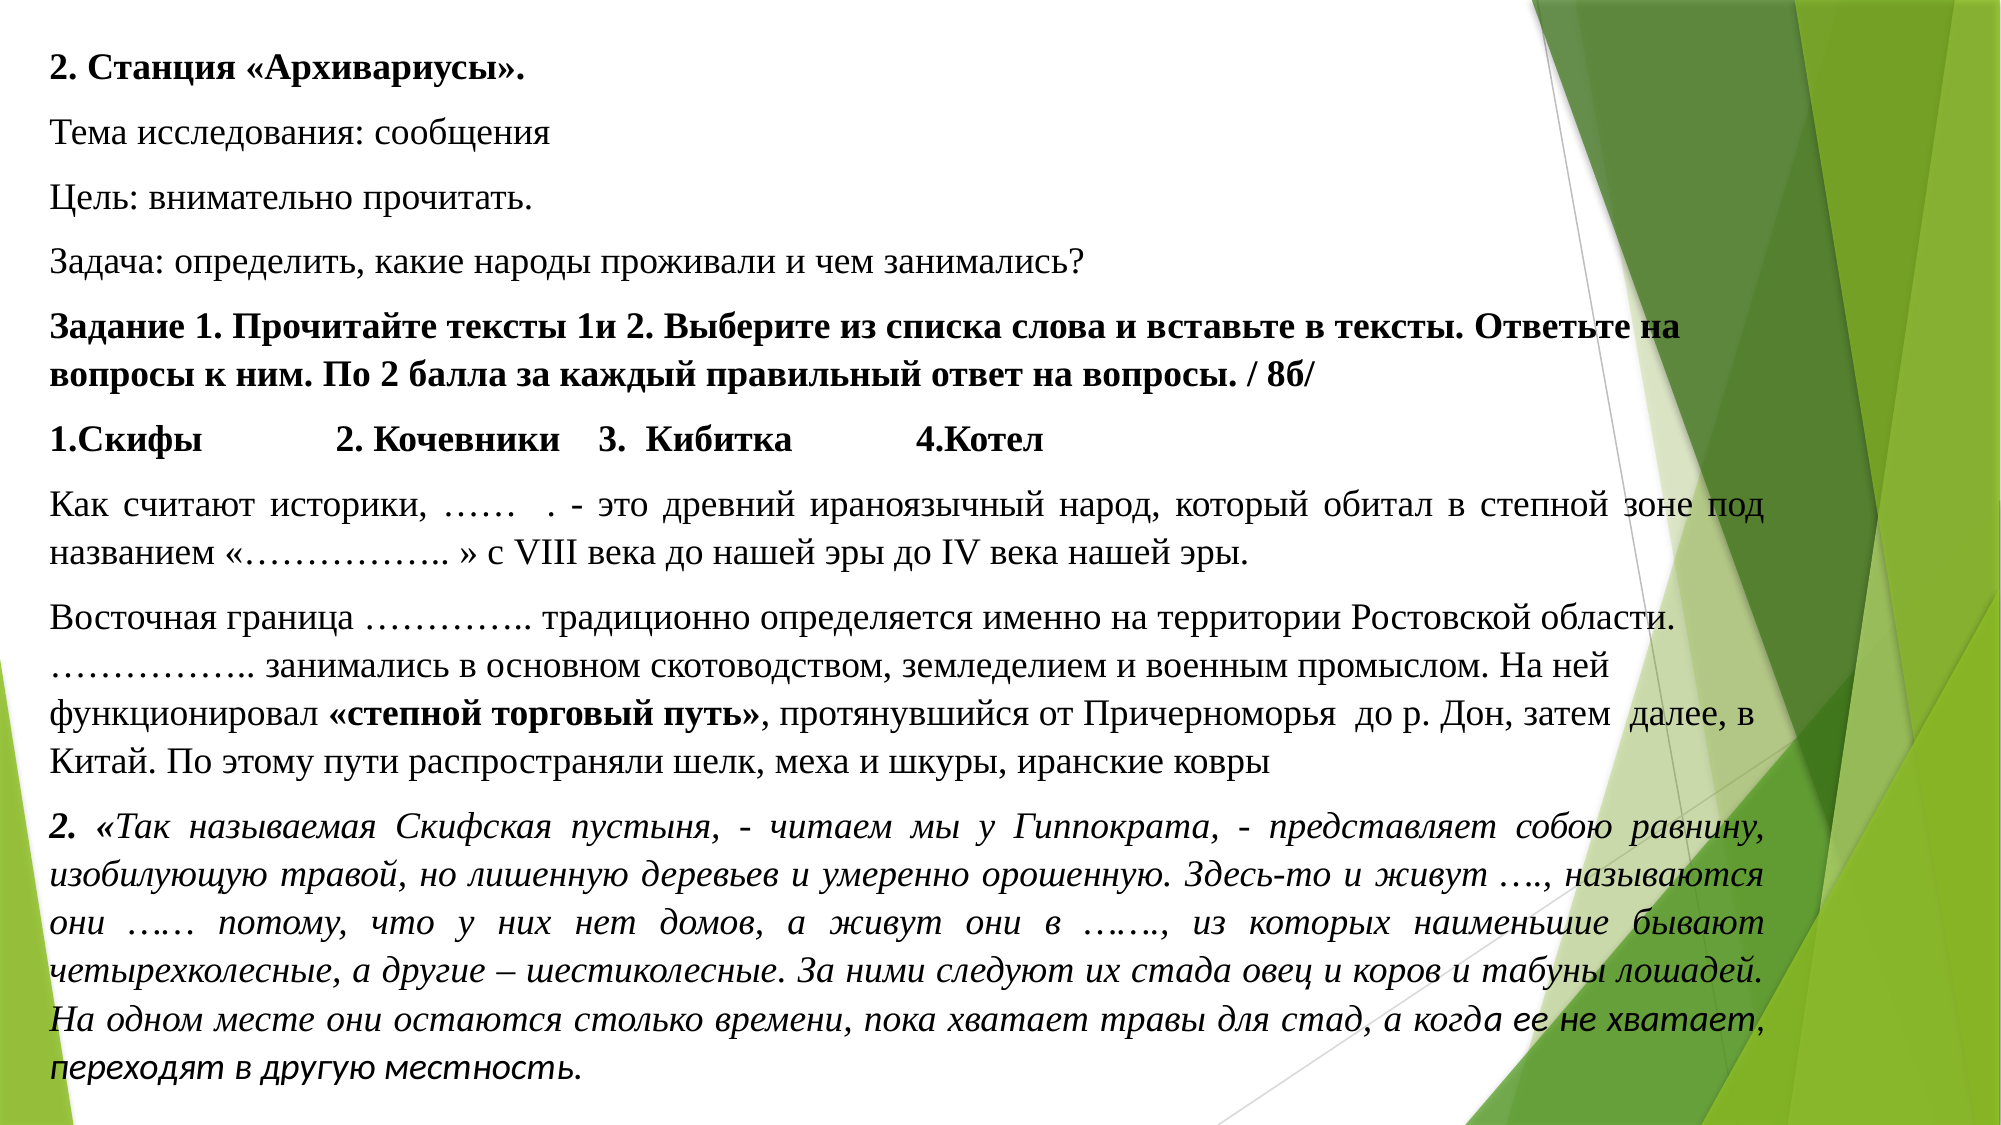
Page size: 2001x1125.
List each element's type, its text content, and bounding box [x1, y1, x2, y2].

text_box 2. Станция «Архивариусы». Тема исследования: сообщения Цель: внимательно прочитать. Задача: определить, какие народы проживали и чем занимались? Задание 1. Прочитайте тексты 1и 2. Выберите из списка слова и вставьте в тексты. Ответьте на вопросы к ним. По 2 балла за каждый правильный ответ на вопросы. / 8б/ 1.Скифы 2. Кочевники 3. Кибитка 4.Котел Как считают историки, …… . - это древний ираноязычный народ, который обитал в степной зоне под названием «…………….. » с VIII века до нашей эры до IV века нашей эры. Восточная граница ………….. традиционно определяется именно на территории Ростовской области. …………….. занимались в основном скотоводством, земледелием и военным промыслом. На ней функционировал «степной торговый путь», протянувшийся от Причерноморья до р. Дон, затем далее, в Китай. По этому пути распространяли шелк, меха и шкуры, иранские ковры 2. «Так называемая Скифская пустыня, - читаем мы у Гиппократа, - представляет собою равнину, изобилующую травой, но лишенную деревьев и умеренно орошенную. Здесь-то и живут …., называются они …… потому, что у них нет домов, а живут они в ……., из которых наименьшие бывают четырехколесные, а другие – шестиколесные. За ними следуют их стада овец и коров и табуны лошадей. На одном месте они остаются столько времени, пока хватает травы для стад, а когда ее не хватает, переходят в другую местность. [34, 0, 1781, 1095]
